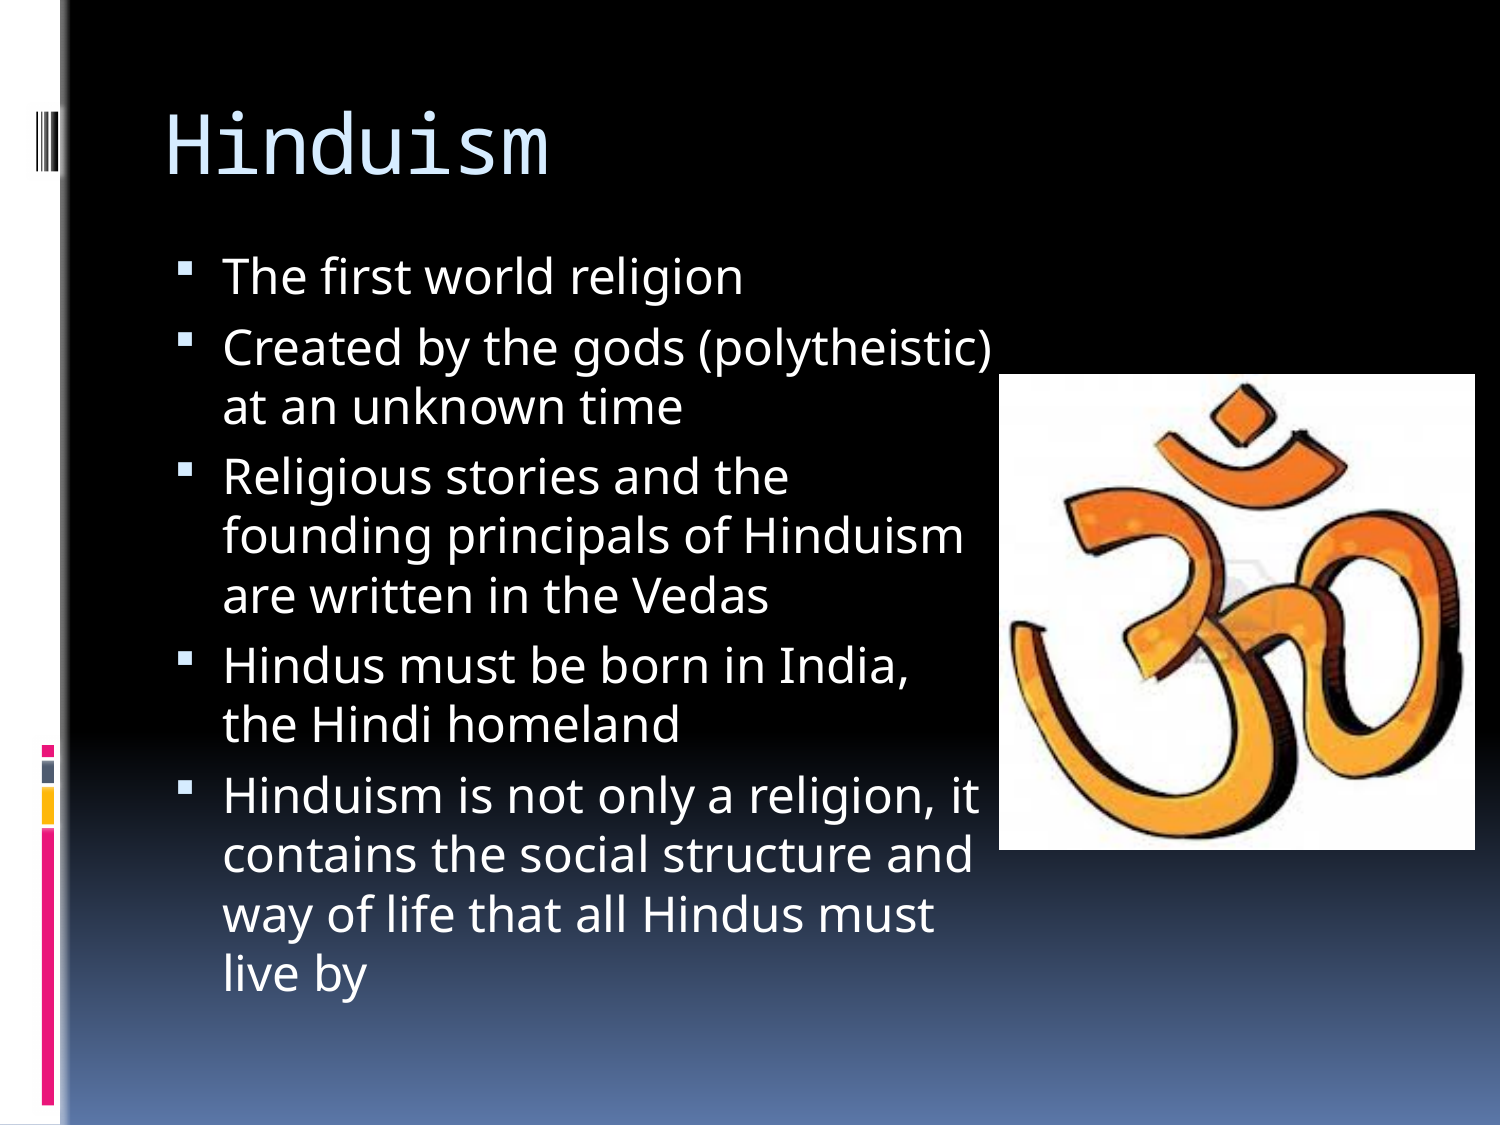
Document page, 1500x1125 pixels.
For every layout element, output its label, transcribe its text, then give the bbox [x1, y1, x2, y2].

title Hinduism [150, 83, 1425, 234]
picture [999, 374, 1476, 851]
list The first world religion Created by the gods (polytheistic) at an unknown time Religious stories and the founding principals of Hinduism are written in the Vedas Hindus must be born in India, the Hindi homeland Hinduism is not only a religion, it contains the social structure and way of life that all Hindus must live by [150, 237, 1013, 1043]
